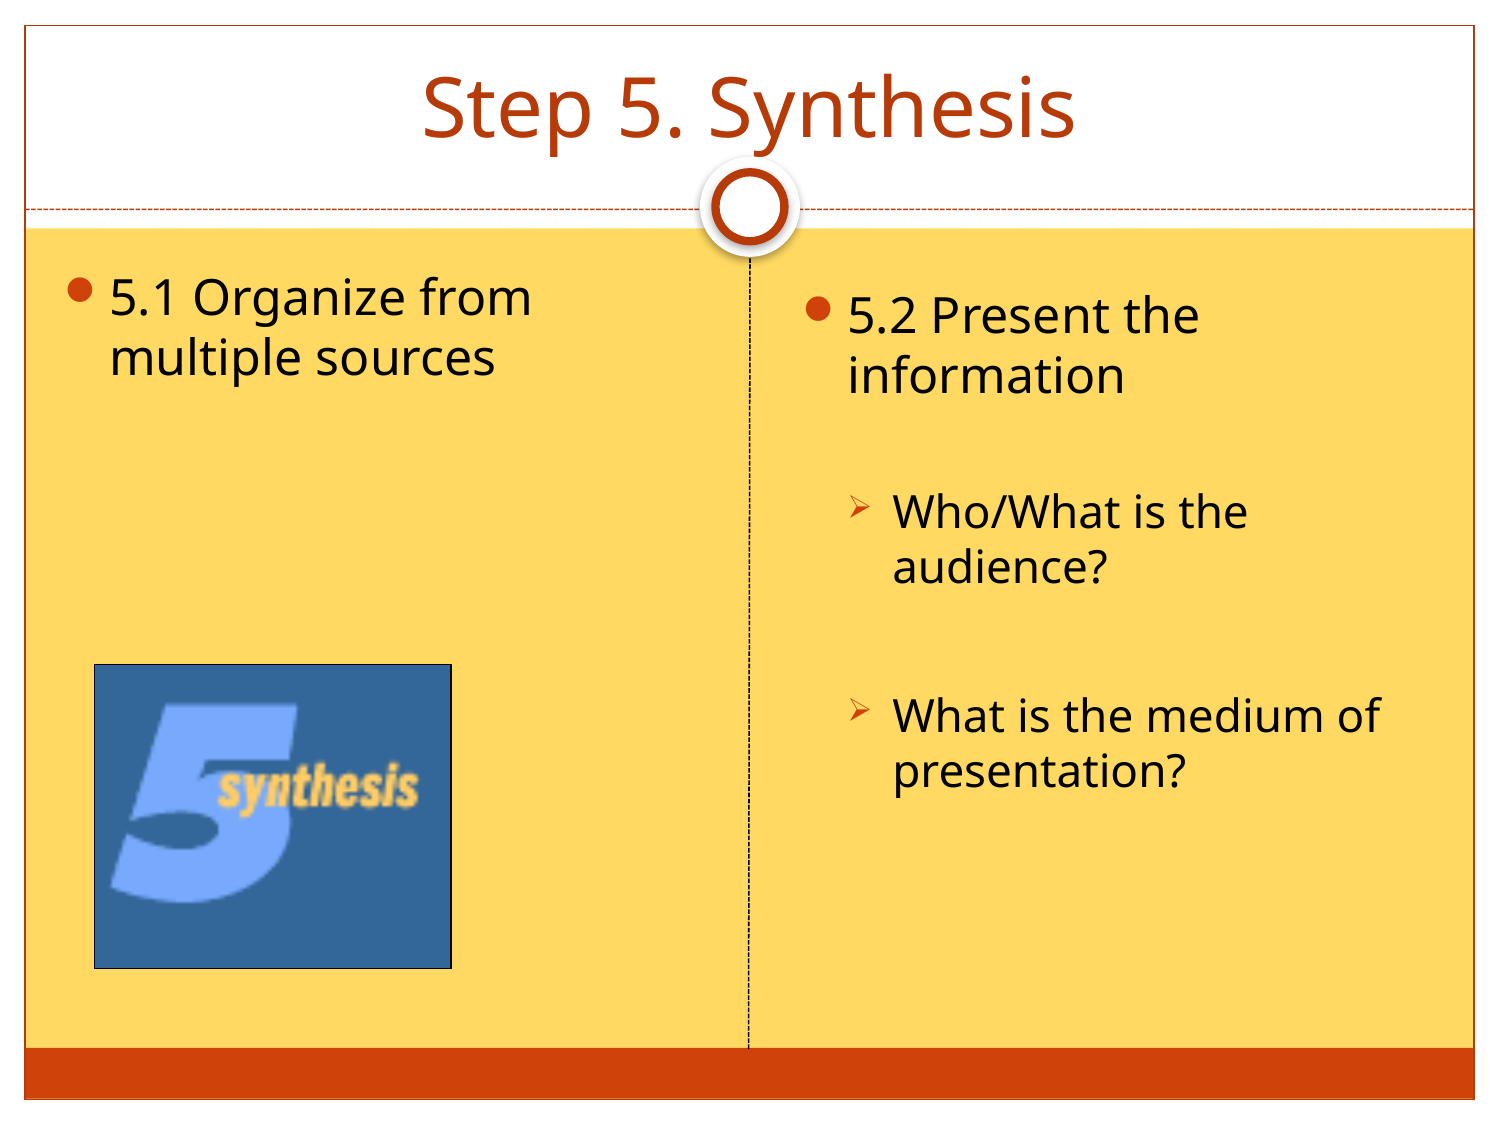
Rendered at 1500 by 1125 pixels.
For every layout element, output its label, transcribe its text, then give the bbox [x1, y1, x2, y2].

list 5.2 Present the information Who/What is the audience? What is the medium of presentation? [787, 276, 1450, 993]
list 5.1 Organize from multiple sources [49, 257, 712, 993]
picture [94, 665, 451, 968]
title Step 5. Synthesis [49, 37, 1450, 162]
